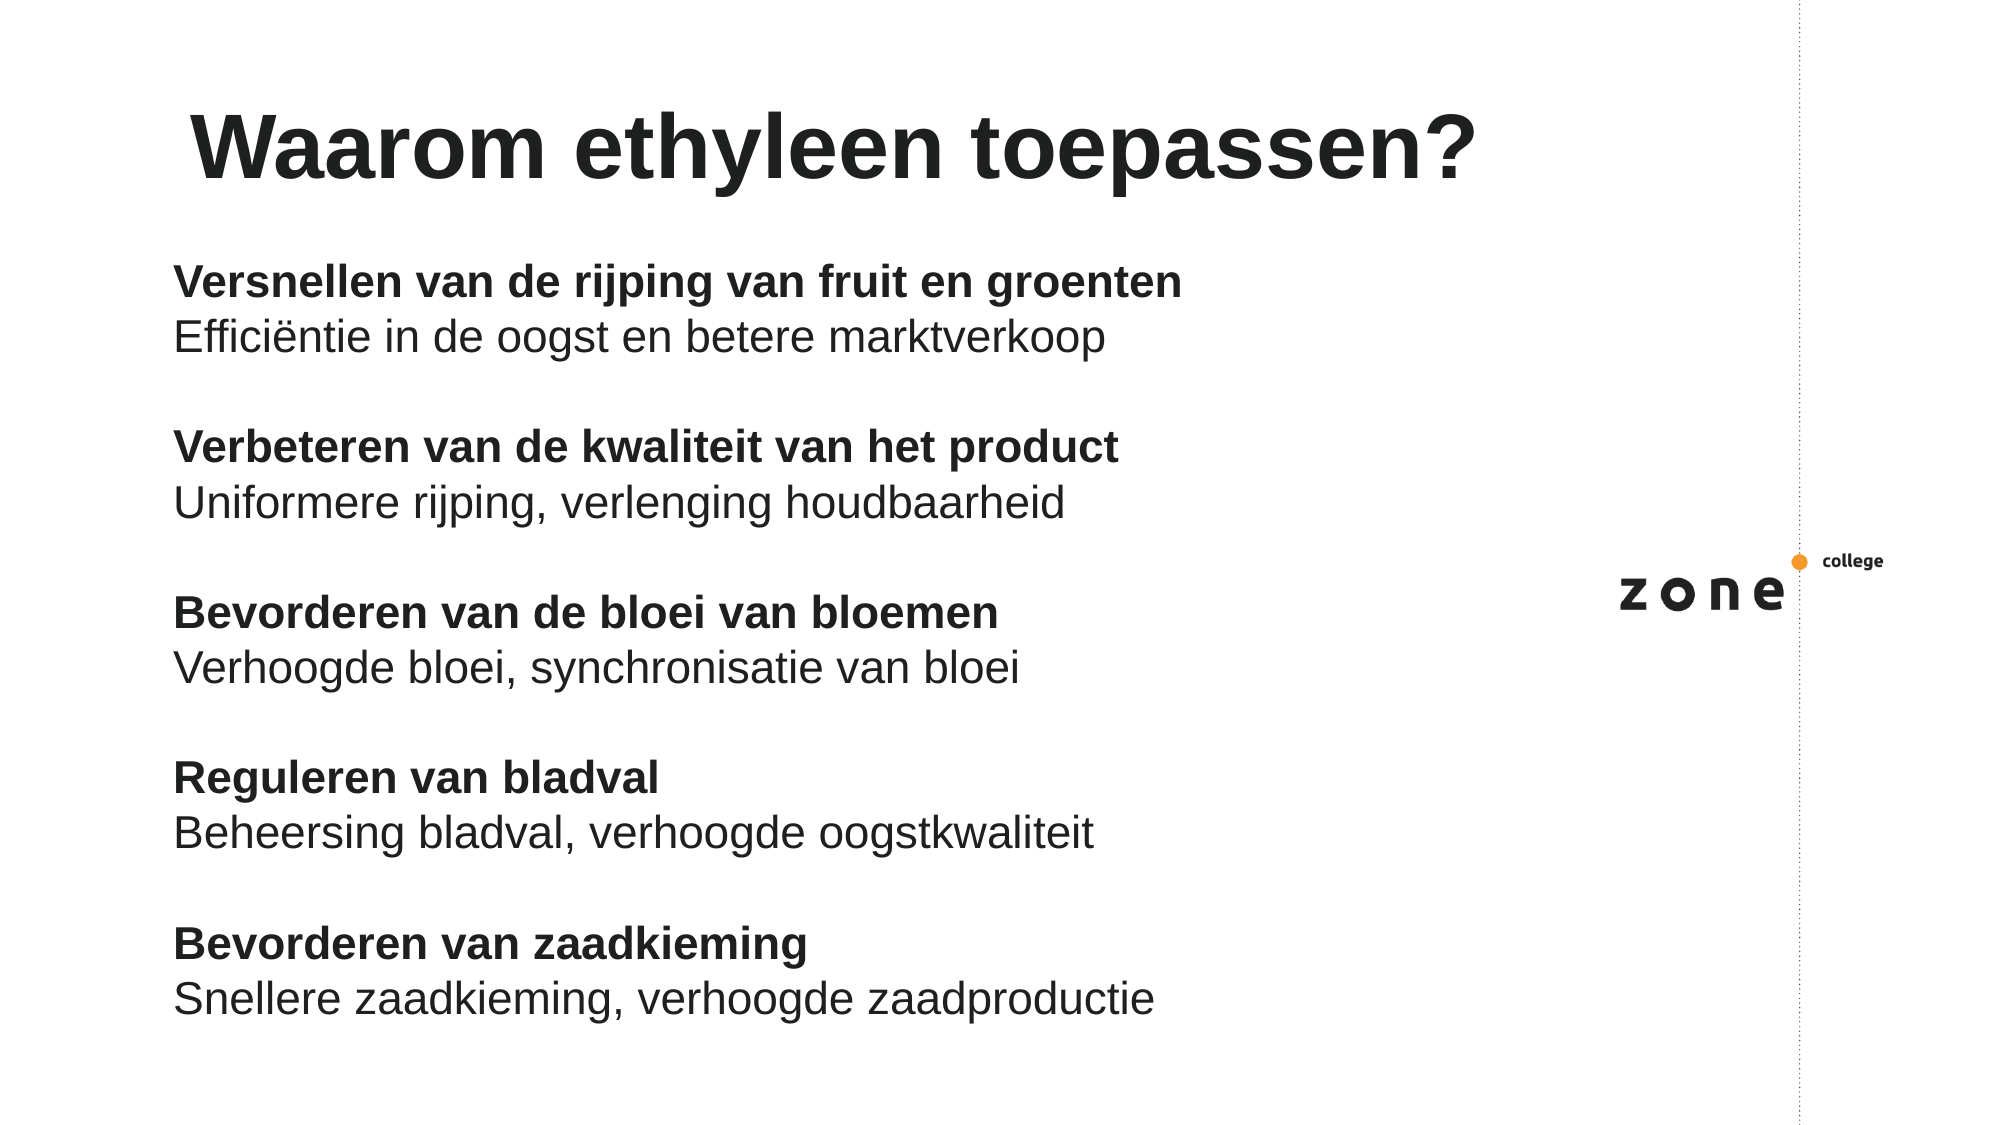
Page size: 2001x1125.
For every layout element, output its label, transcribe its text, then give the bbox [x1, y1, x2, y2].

title Waarom ethyleen toepassen? [190, 99, 1661, 317]
list Versnellen van de rijping van fruit en groenten Efficiëntie in de oogst en betere marktverkoop Verbeteren van de kwaliteit van het product Uniformere rijping, verlenging houdbaarheid Bevorderen van de bloei van bloemen Verhoogde bloei, synchronisatie van bloei Reguleren van bladval Beheersing bladval, verhoogde oogstkwaliteit Bevorderen van zaadkieming Snellere zaadkieming, verhoogde zaadproductie [173, 251, 1509, 1026]
picture [1596, 0, 2001, 1125]
